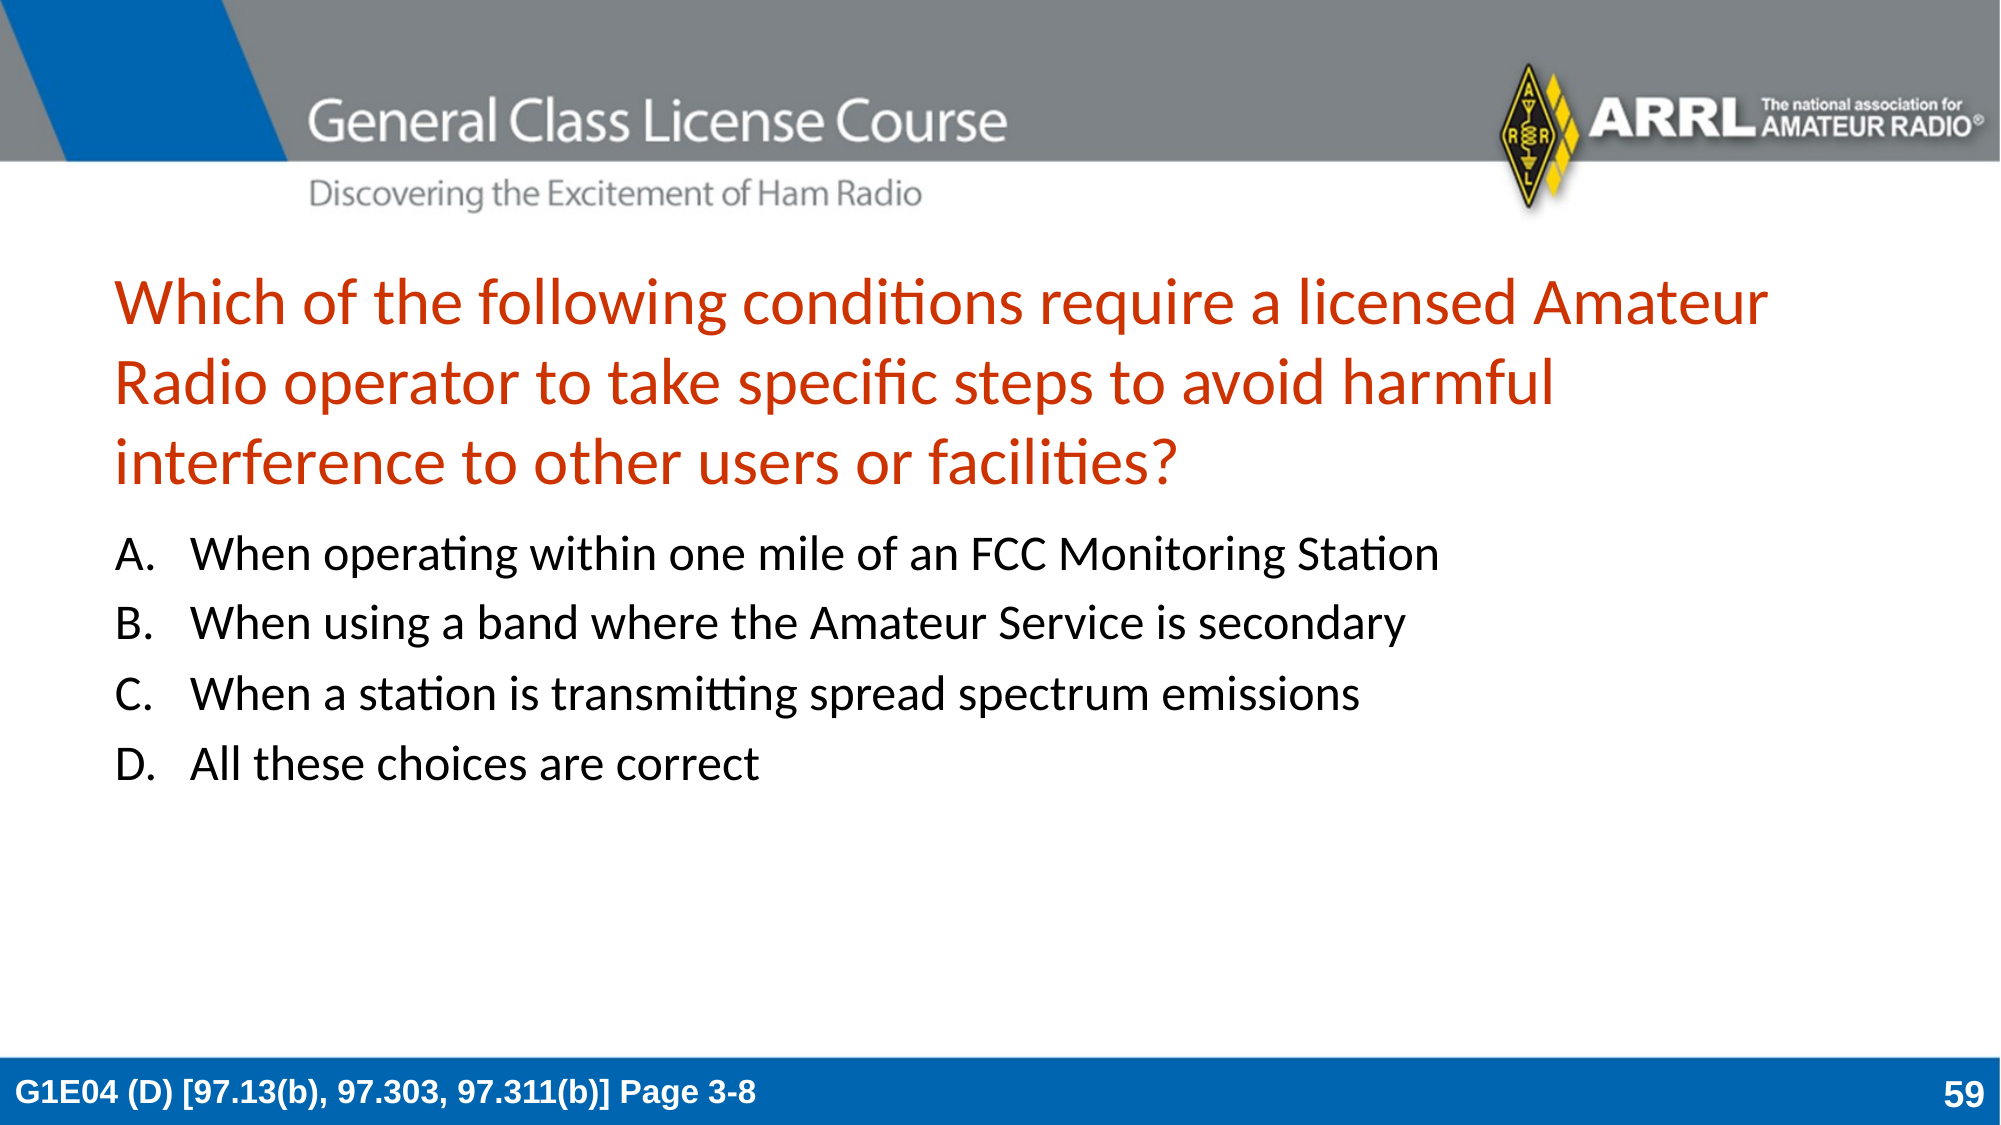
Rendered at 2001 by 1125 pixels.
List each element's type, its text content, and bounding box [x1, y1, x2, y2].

text_box 59 [1875, 1062, 2000, 1123]
title Which of the following conditions require a licensed Amateur Radio operator to take specific steps to avoid harmful interference to other users or facilities? [99, 249, 1900, 388]
text_box G1E04 (D) [97.13(b), 97.303, 97.311(b)] Page 3-8 [0, 1062, 1313, 1118]
list When operating within one mile of an FCC Monitoring Station When using a band where the Amateur Service is secondary When a station is transmitting spread spectrum emissions All these choices are correct [99, 512, 1900, 1005]
picture [0, 0, 2001, 1125]
